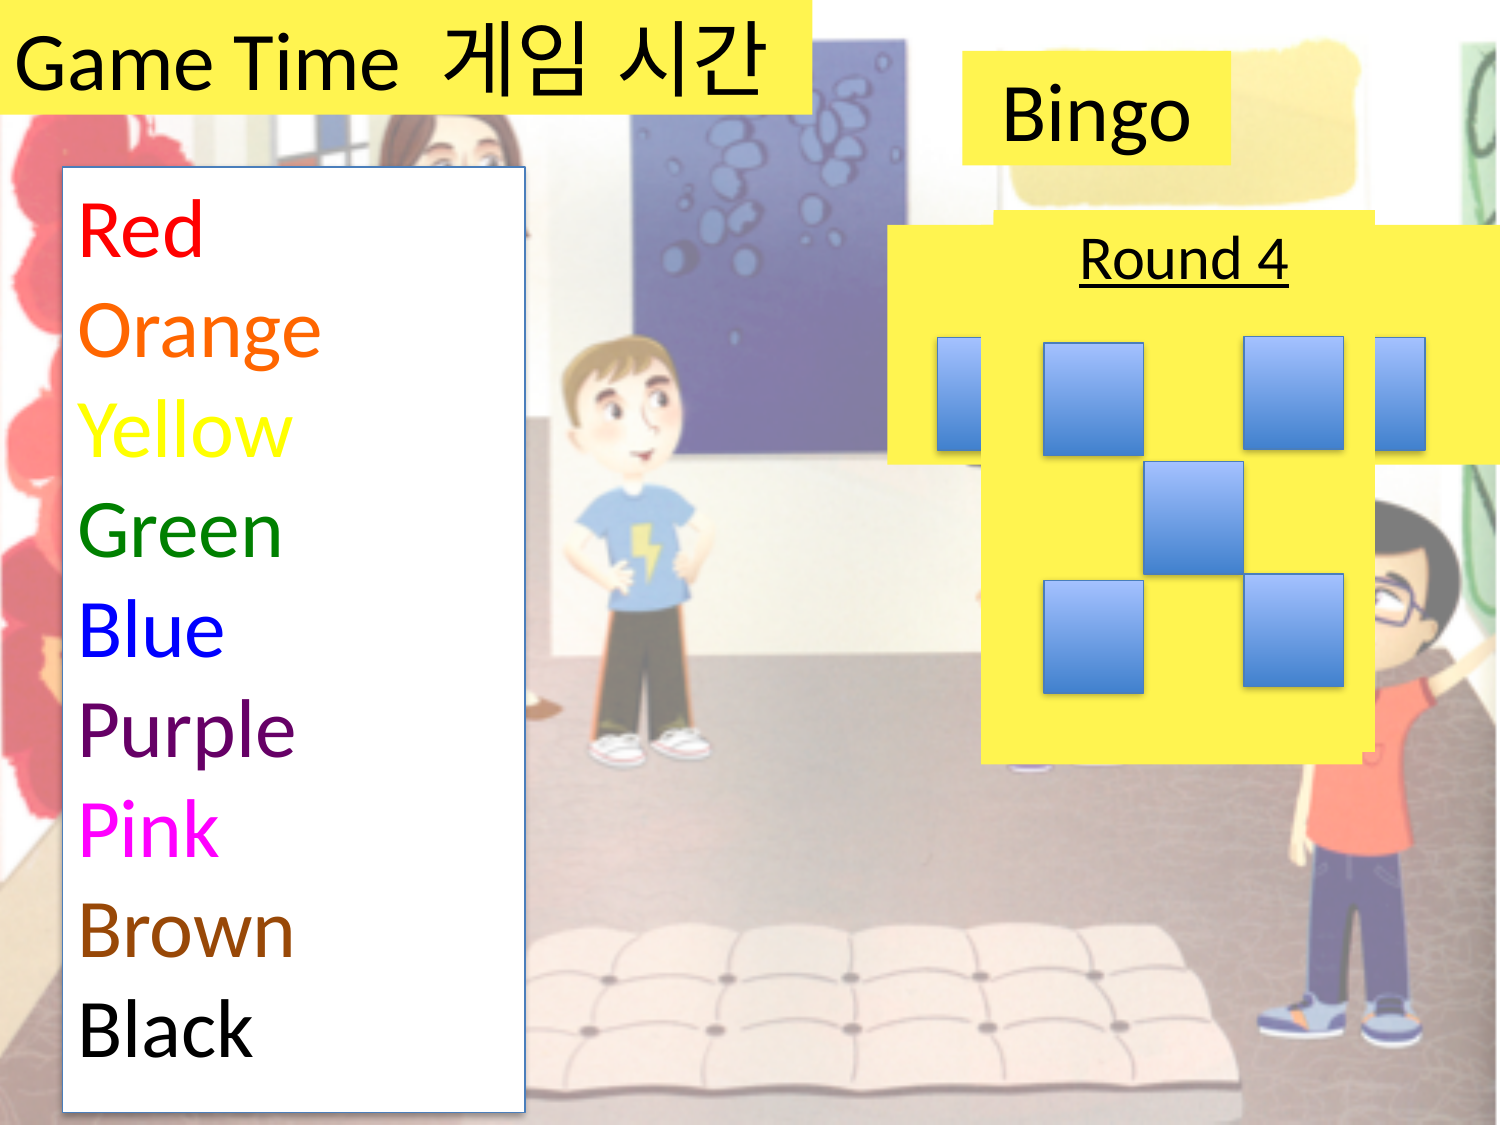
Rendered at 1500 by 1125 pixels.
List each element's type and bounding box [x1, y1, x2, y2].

text_box [1380, 224, 1500, 468]
text_box [980, 224, 1363, 771]
picture [0, 0, 1500, 1125]
text_box [993, 209, 1376, 756]
text_box [887, 224, 979, 468]
